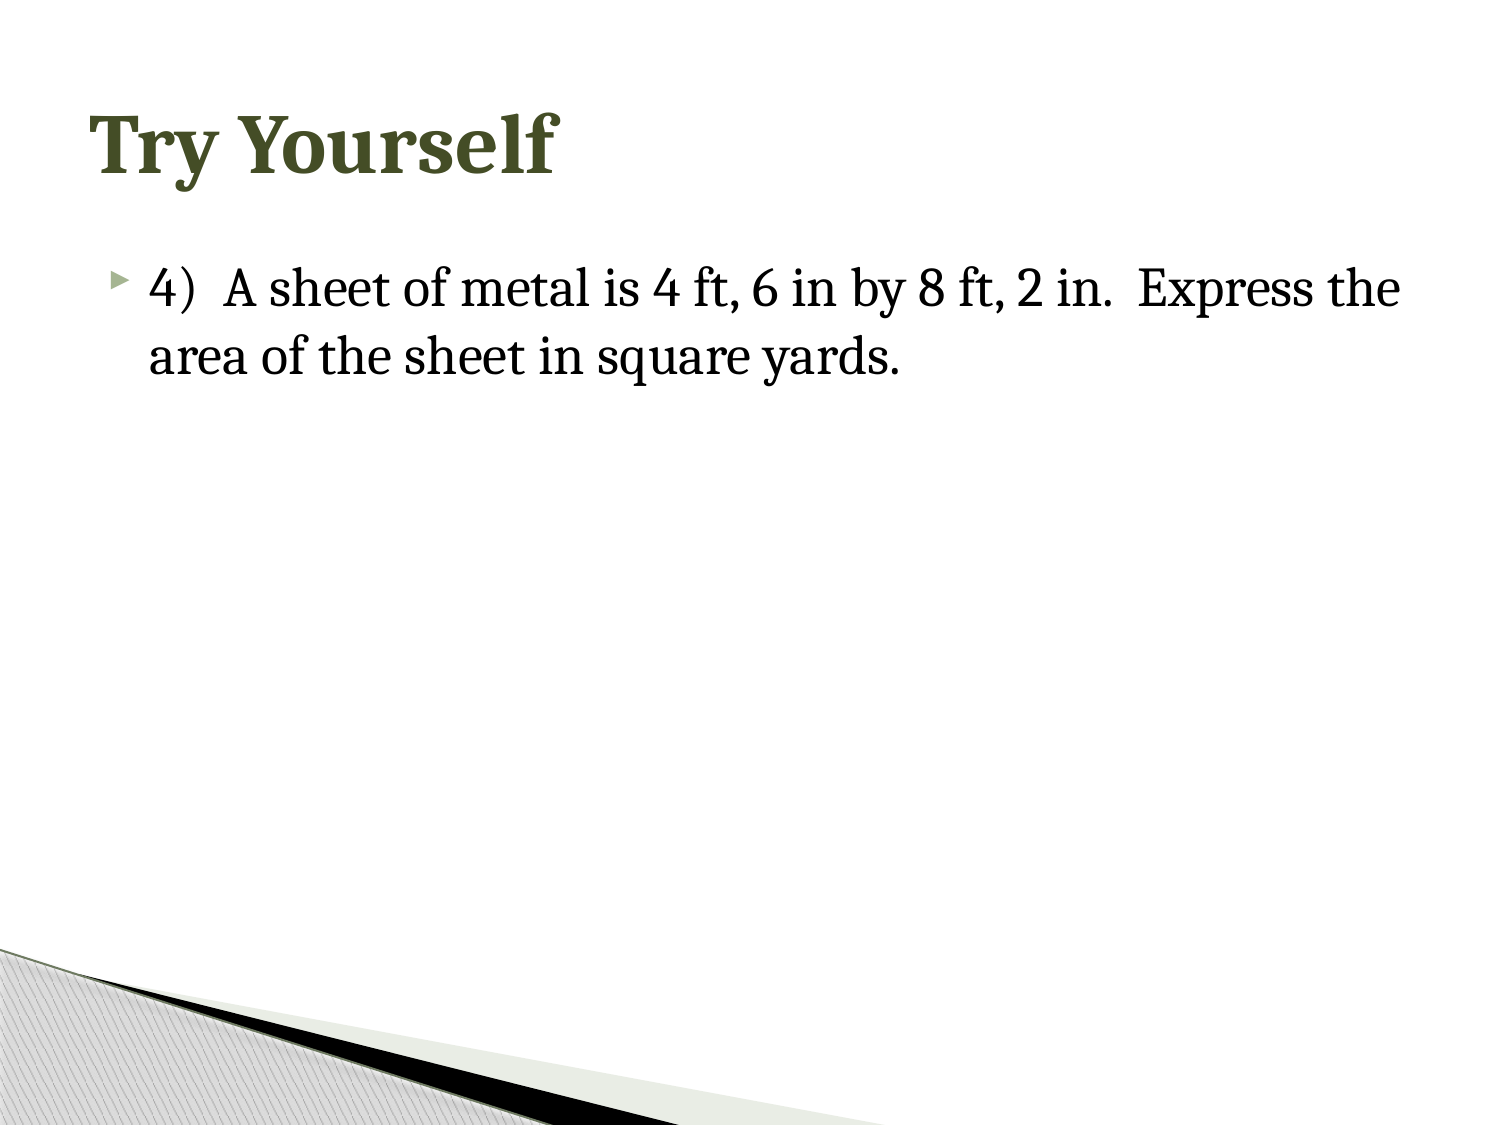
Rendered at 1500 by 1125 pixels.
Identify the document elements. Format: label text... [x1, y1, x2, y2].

list 4) A sheet of metal is 4 ft, 6 in by 8 ft, 2 in. Express the area of the sheet in square yards. [75, 243, 1425, 986]
title Try Yourself [75, 45, 1425, 233]
